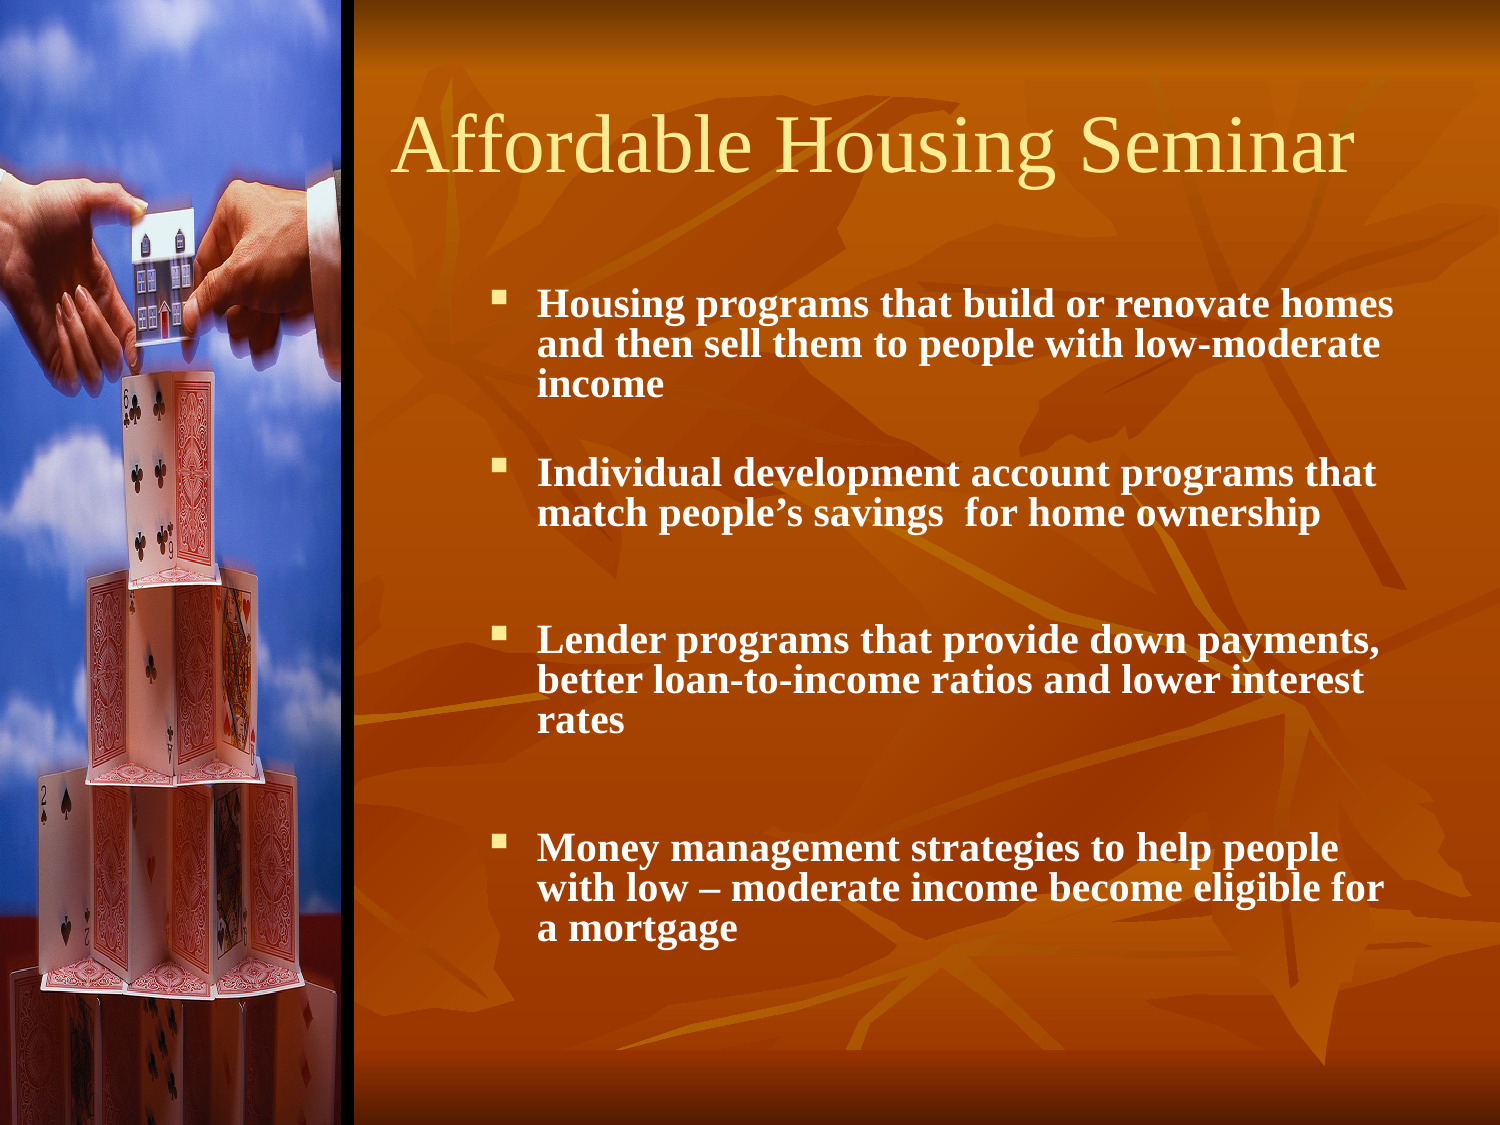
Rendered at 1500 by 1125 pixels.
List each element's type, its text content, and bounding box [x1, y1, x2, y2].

title Affordable Housing Seminar [374, 45, 1426, 234]
list Housing programs that build or renovate homes and then sell them to people with low-moderate income Individual development account programs that match people’s savings for home ownership Lender programs that provide down payments, better loan-to-income ratios and lower interest rates Money management strategies to help people with low – moderate income become eligible for a mortgage [399, 199, 1426, 944]
picture [0, 0, 342, 1125]
